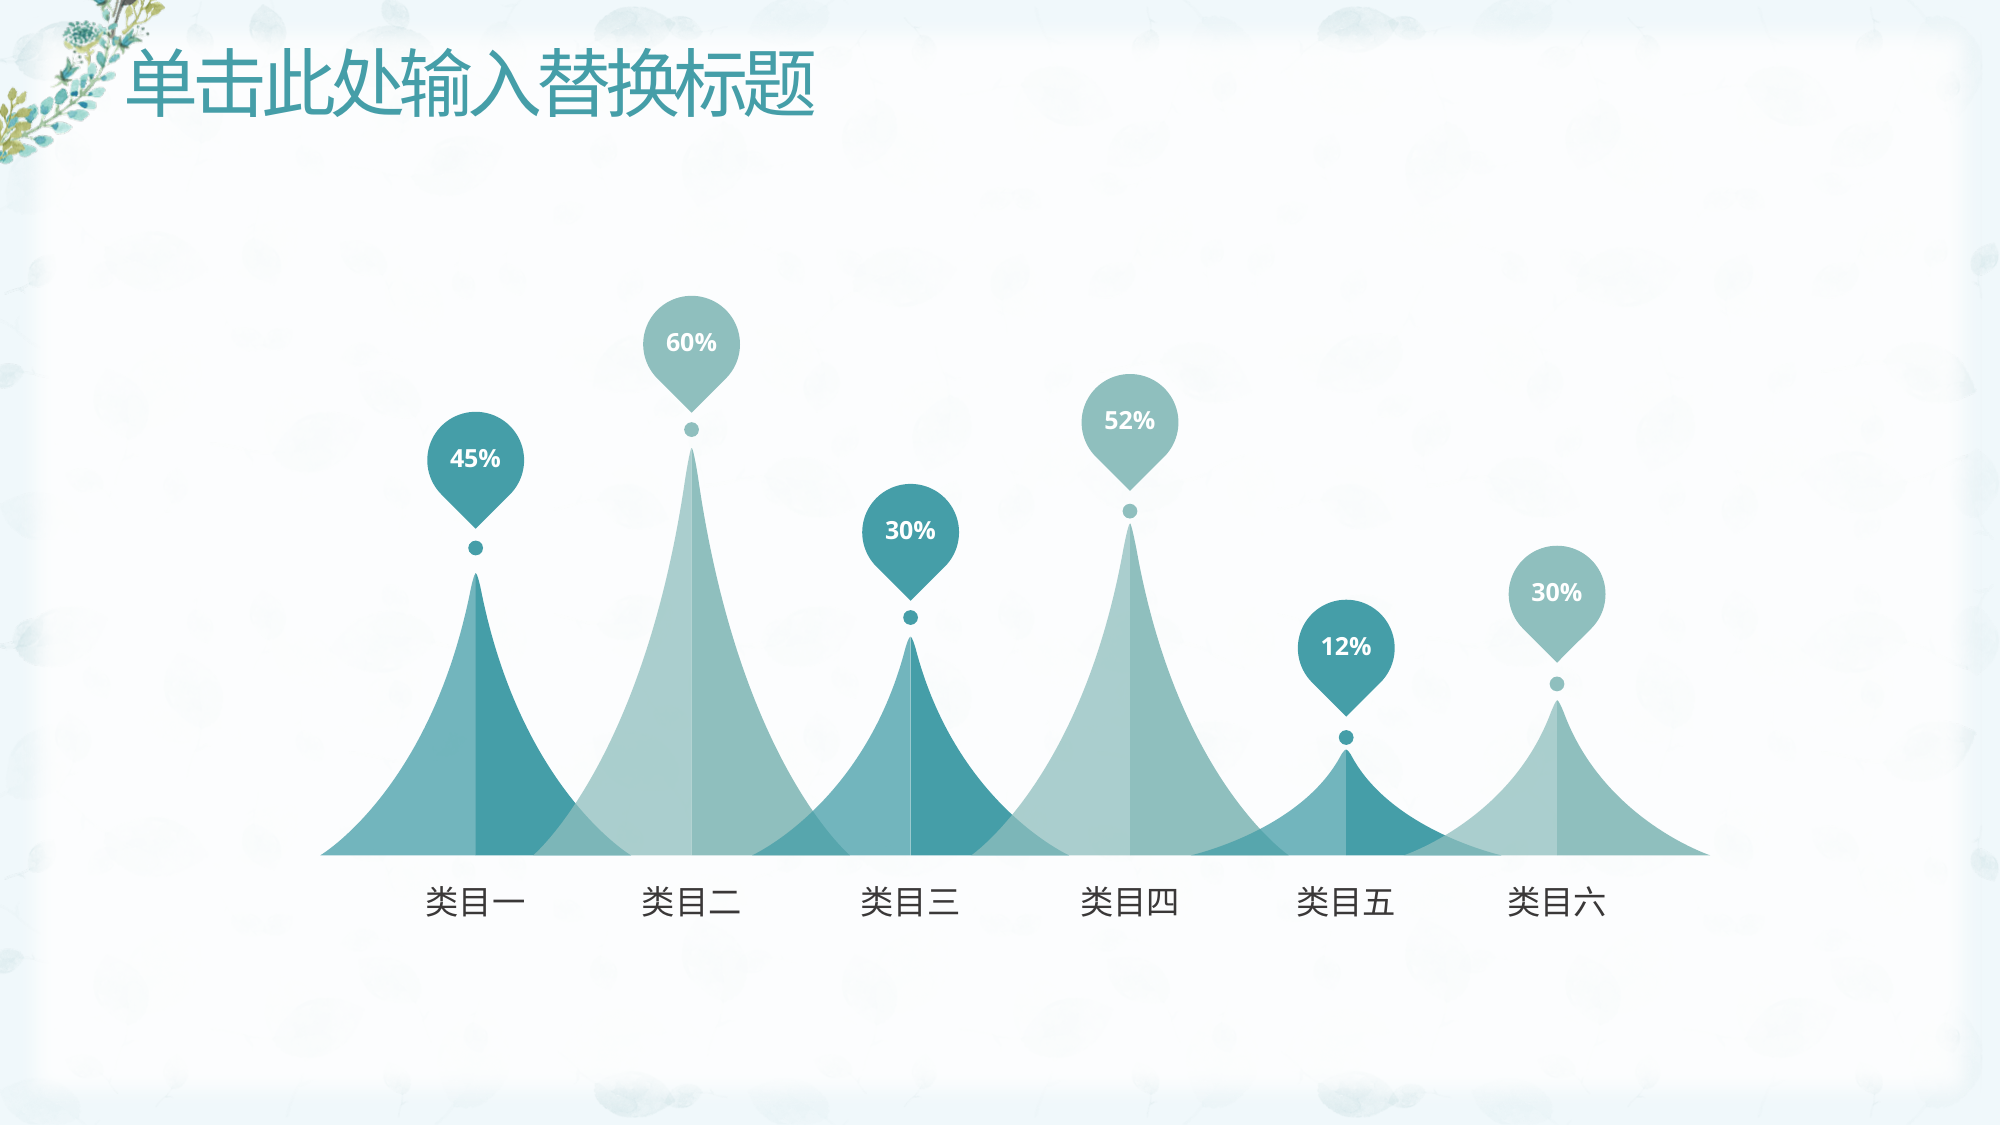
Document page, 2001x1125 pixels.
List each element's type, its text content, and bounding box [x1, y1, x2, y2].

text_box 类目四 [1023, 862, 1238, 929]
text_box [1548, 675, 1566, 693]
text_box 添加标题 [27, 26, 1972, 1099]
text_box 类目三 [803, 862, 1018, 929]
picture [0, 0, 2000, 1125]
text_box [1121, 502, 1139, 520]
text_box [643, 295, 740, 393]
text_box [1337, 729, 1355, 746]
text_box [1403, 700, 1711, 856]
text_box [320, 573, 533, 856]
text_box [467, 539, 485, 557]
text_box 类目二 [584, 862, 799, 929]
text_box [1297, 599, 1395, 697]
title 单击此处输入替换标题 [109, 38, 1834, 136]
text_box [533, 448, 850, 856]
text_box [1081, 373, 1179, 471]
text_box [427, 411, 524, 509]
text_box 类目五 [1239, 862, 1450, 929]
text_box 类目六 [1450, 862, 1665, 929]
text_box [902, 609, 920, 626]
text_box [1508, 545, 1606, 643]
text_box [1190, 749, 1403, 856]
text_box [752, 636, 971, 856]
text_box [971, 523, 1289, 856]
text_box 类目一 [368, 862, 583, 929]
text_box [683, 421, 701, 439]
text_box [862, 483, 959, 581]
